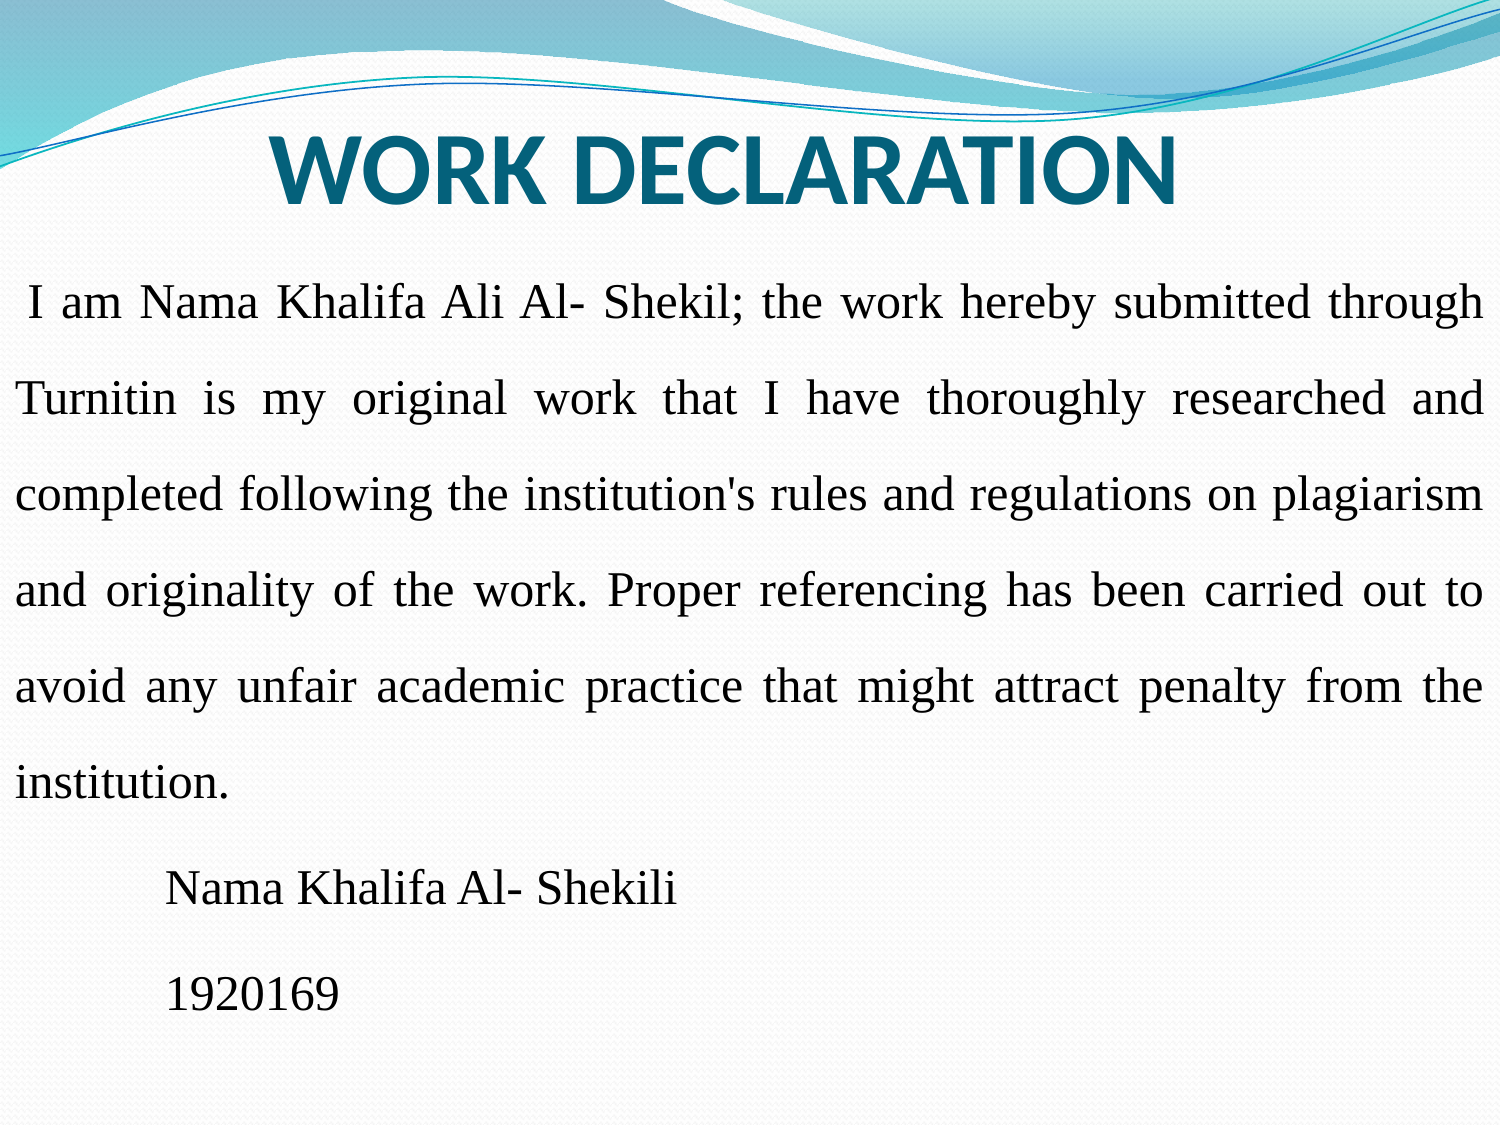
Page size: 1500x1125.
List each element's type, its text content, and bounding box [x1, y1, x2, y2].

list I am Nama Khalifa Ali Al- Shekil; the work hereby submitted through Turnitin is my original work that I have thoroughly researched and completed following the institution's rules and regulations on plagiarism and originality of the work. Proper referencing has been carried out to avoid any unfair academic practice that might attract penalty from the institution. Nama Khalifa Al- Shekili 1920169 [0, 224, 1500, 1125]
title WORK DECLARATION [50, 37, 1400, 224]
